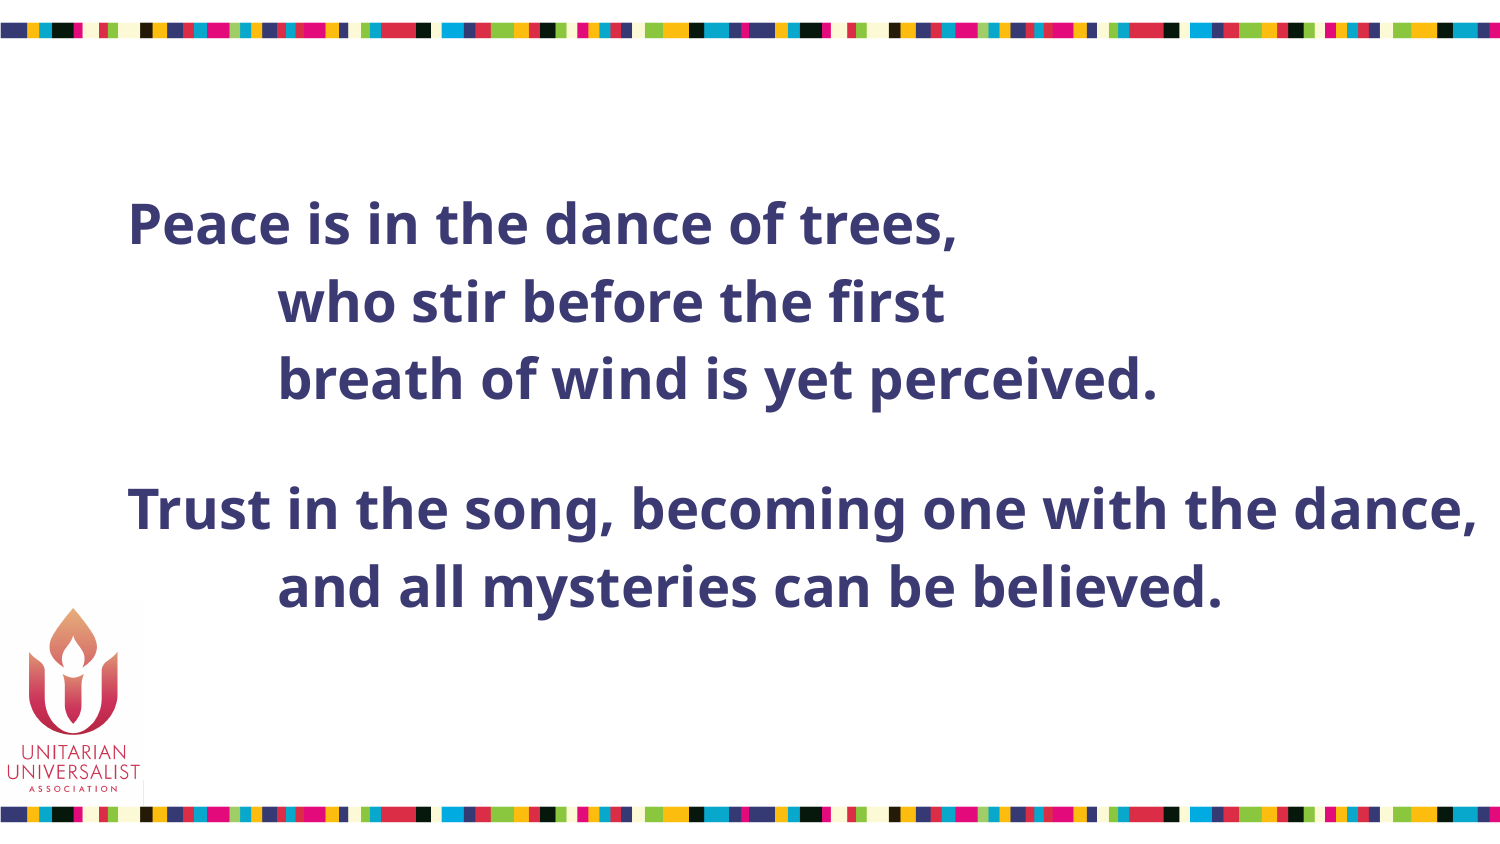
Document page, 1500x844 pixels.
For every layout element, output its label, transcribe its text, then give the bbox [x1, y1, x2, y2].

text_box Peace is in the dance of trees, who stir before the first breath of wind is yet perceived. Trust in the song, becoming one with the dance, and all mysteries can be believed. [112, 163, 1500, 634]
picture [0, 22, 1500, 40]
picture [0, 600, 1500, 824]
